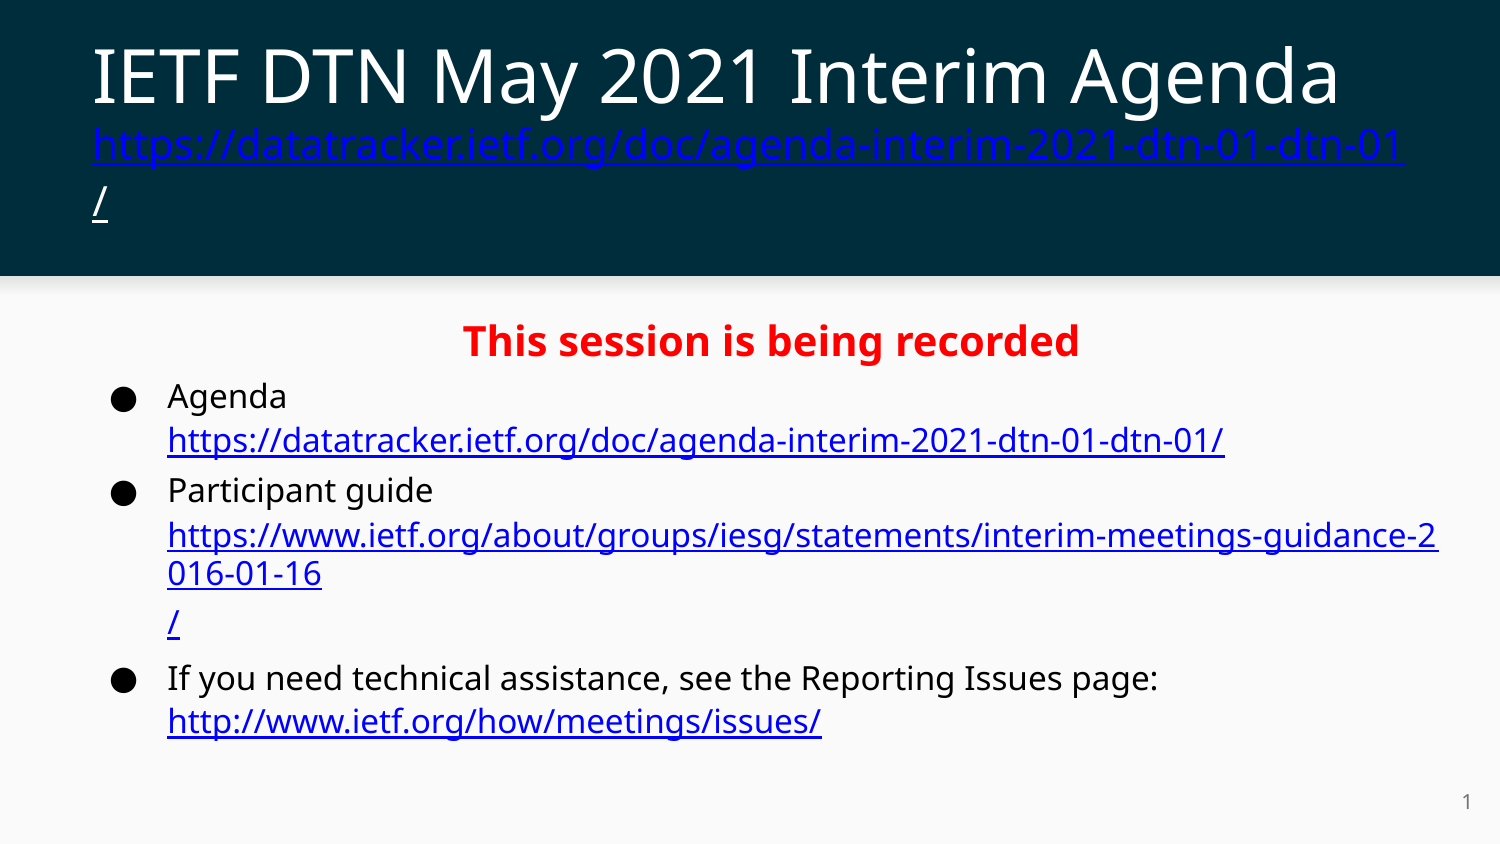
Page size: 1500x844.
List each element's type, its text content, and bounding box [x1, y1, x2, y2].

title IETF DTN May 2021 Interim Agenda https://datatracker.ietf.org/doc/agenda-interim-2021-dtn-01-dtn-01/ [77, 35, 1427, 248]
slide_number 1 [1444, 775, 1489, 830]
list This session is being recorded Agenda https://datatracker.ietf.org/doc/agenda-interim-2021-dtn-01-dtn-01/ Participant guide https://www.ietf.org/about/groups/iesg/statements/interim-meetings-guidance-2016-01-16/ If you need technical assistance, see the Reporting Issues page: http://www.ietf.org/how/meetings/issues/ [77, 295, 1467, 825]
